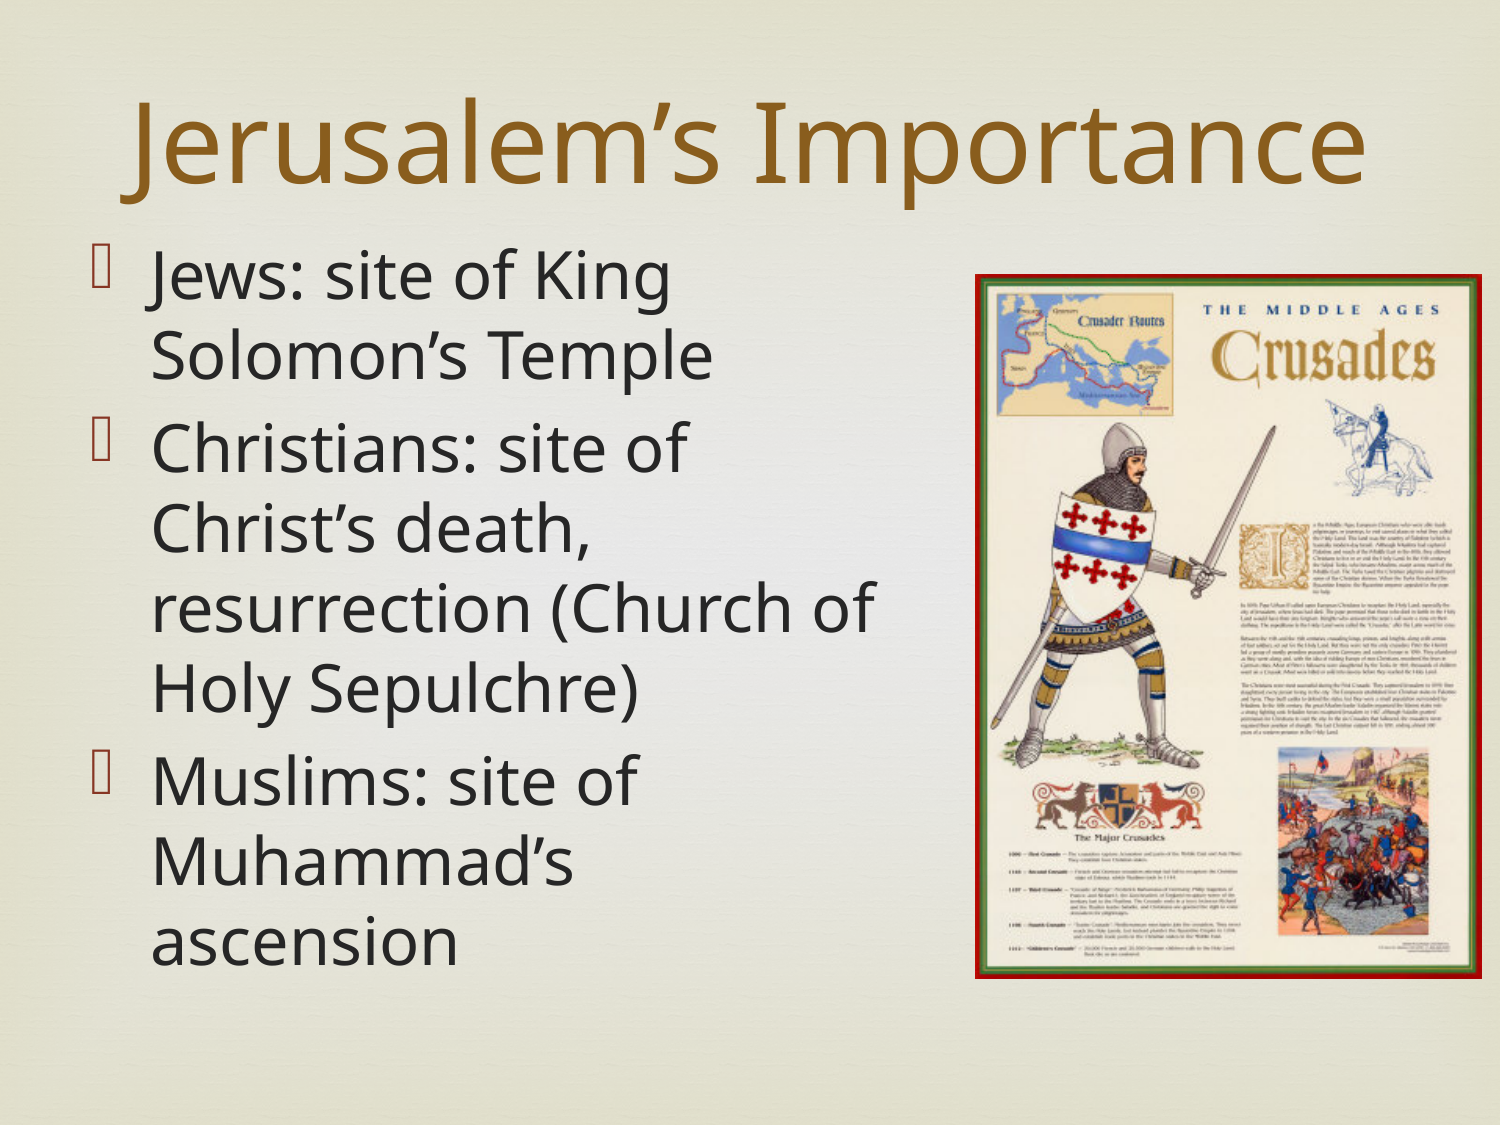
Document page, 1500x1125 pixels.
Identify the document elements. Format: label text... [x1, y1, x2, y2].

picture [974, 274, 1482, 979]
title Jerusalem’s Importance [75, 45, 1425, 233]
list Jews: site of King Solomon’s Temple Christians: site of Christ’s death, resurrection (Church of Holy Sepulchre) Muslims: site of Muhammad’s ascension [75, 224, 919, 1077]
